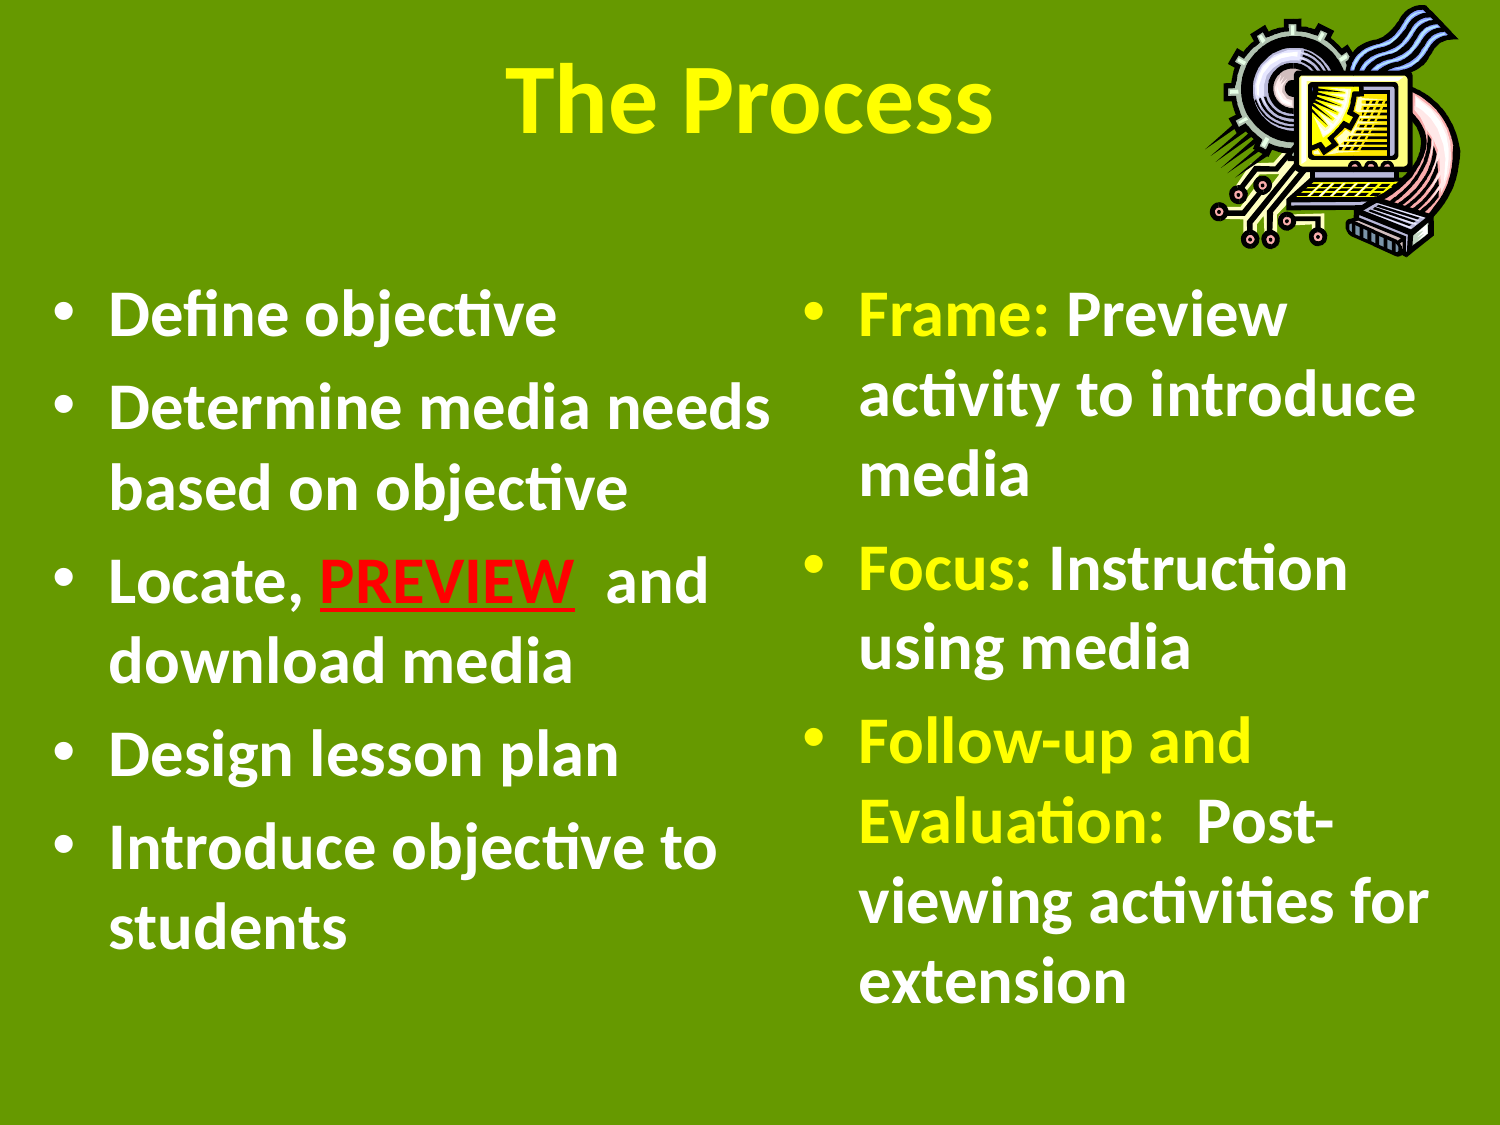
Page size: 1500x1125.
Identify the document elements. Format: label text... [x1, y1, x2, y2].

picture [1199, 0, 1466, 263]
title The Process [75, 0, 1197, 188]
list Define objective Determine media needs based on objective Locate, PREVIEW and download media Design lesson plan Introduce objective to students [37, 262, 813, 1100]
list Frame: Preview activity to introduce media Focus: Instruction using media Follow-up and Evaluation: Post-viewing activities for extension [787, 262, 1475, 938]
